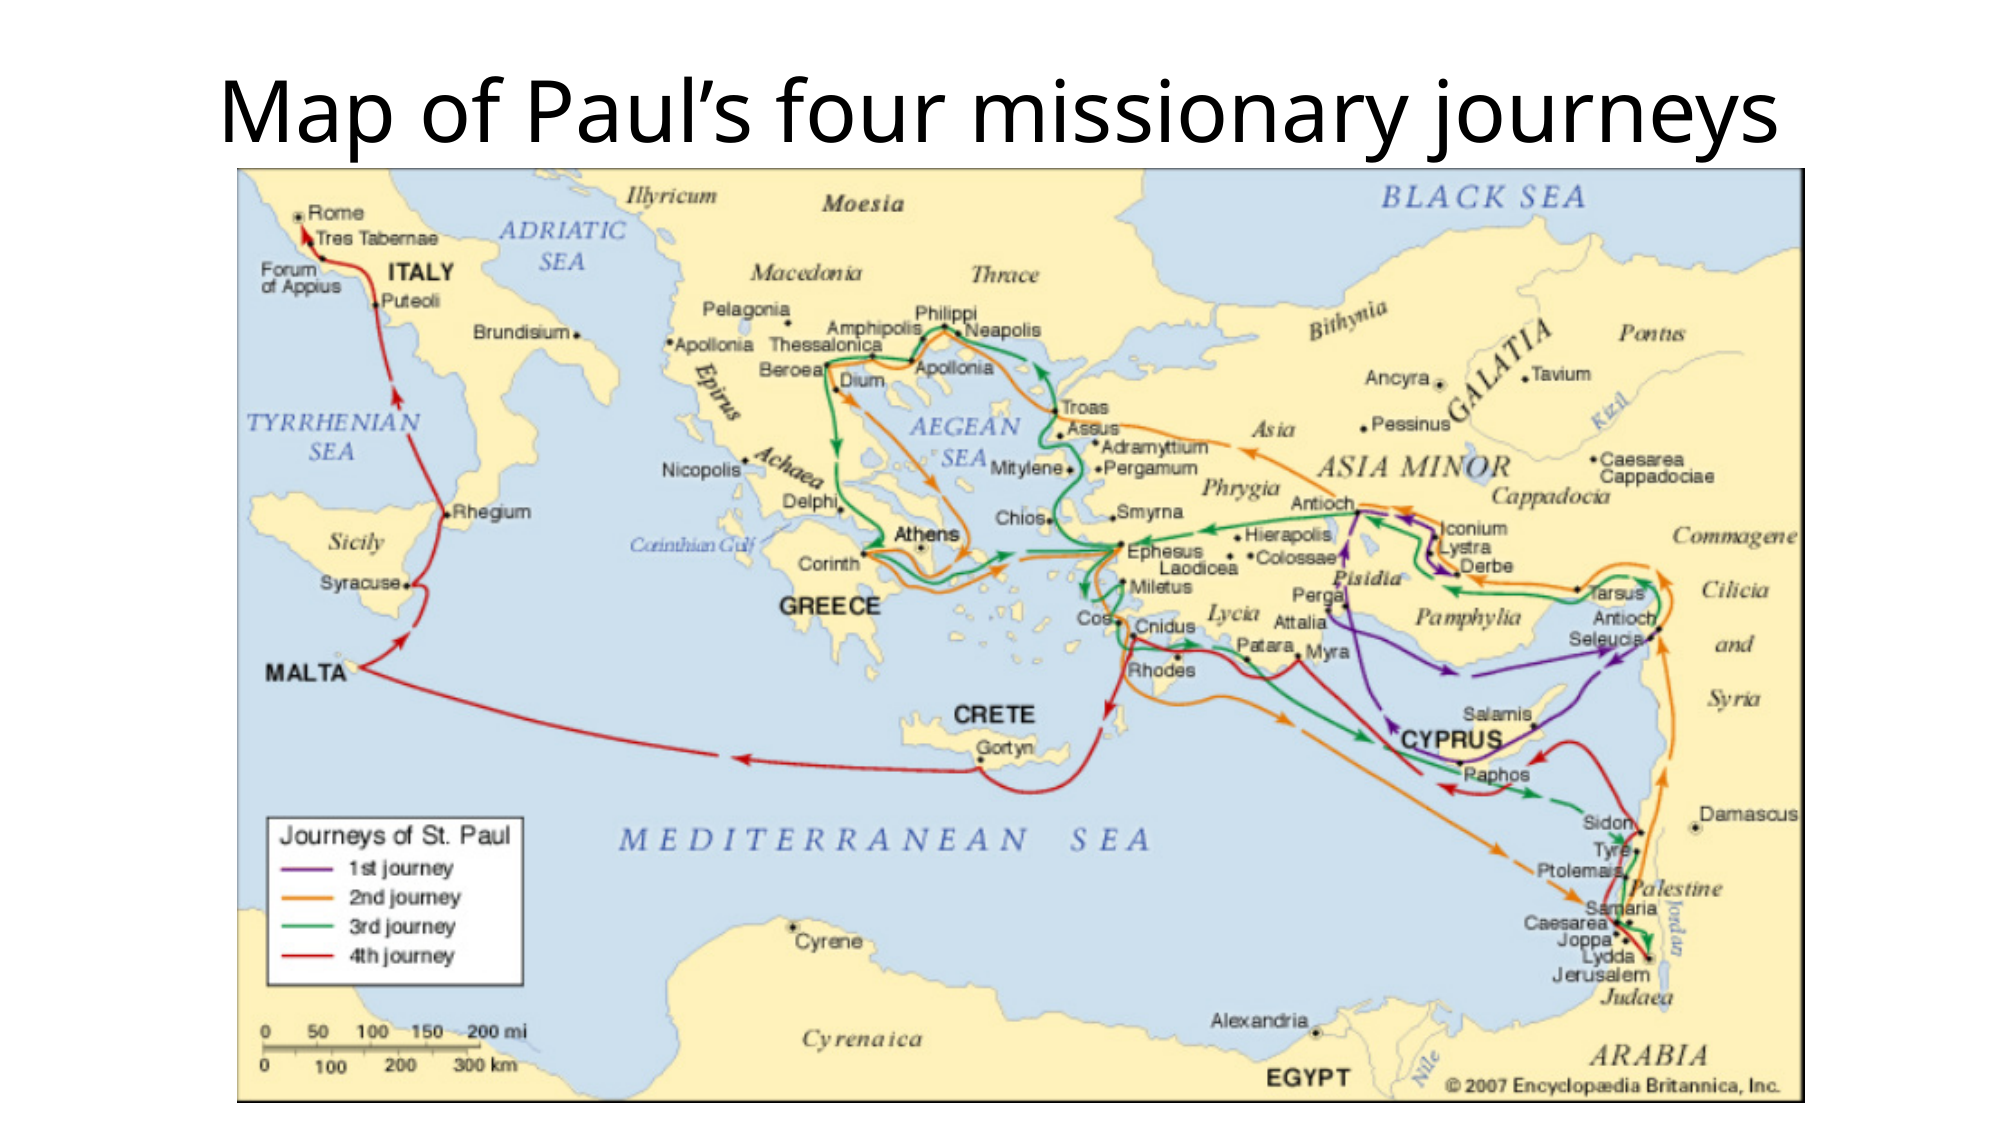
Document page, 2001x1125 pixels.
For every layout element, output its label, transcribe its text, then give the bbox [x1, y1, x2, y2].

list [237, 168, 1805, 1104]
title Map of Paul’s four missionary journeys [137, 59, 1863, 169]
